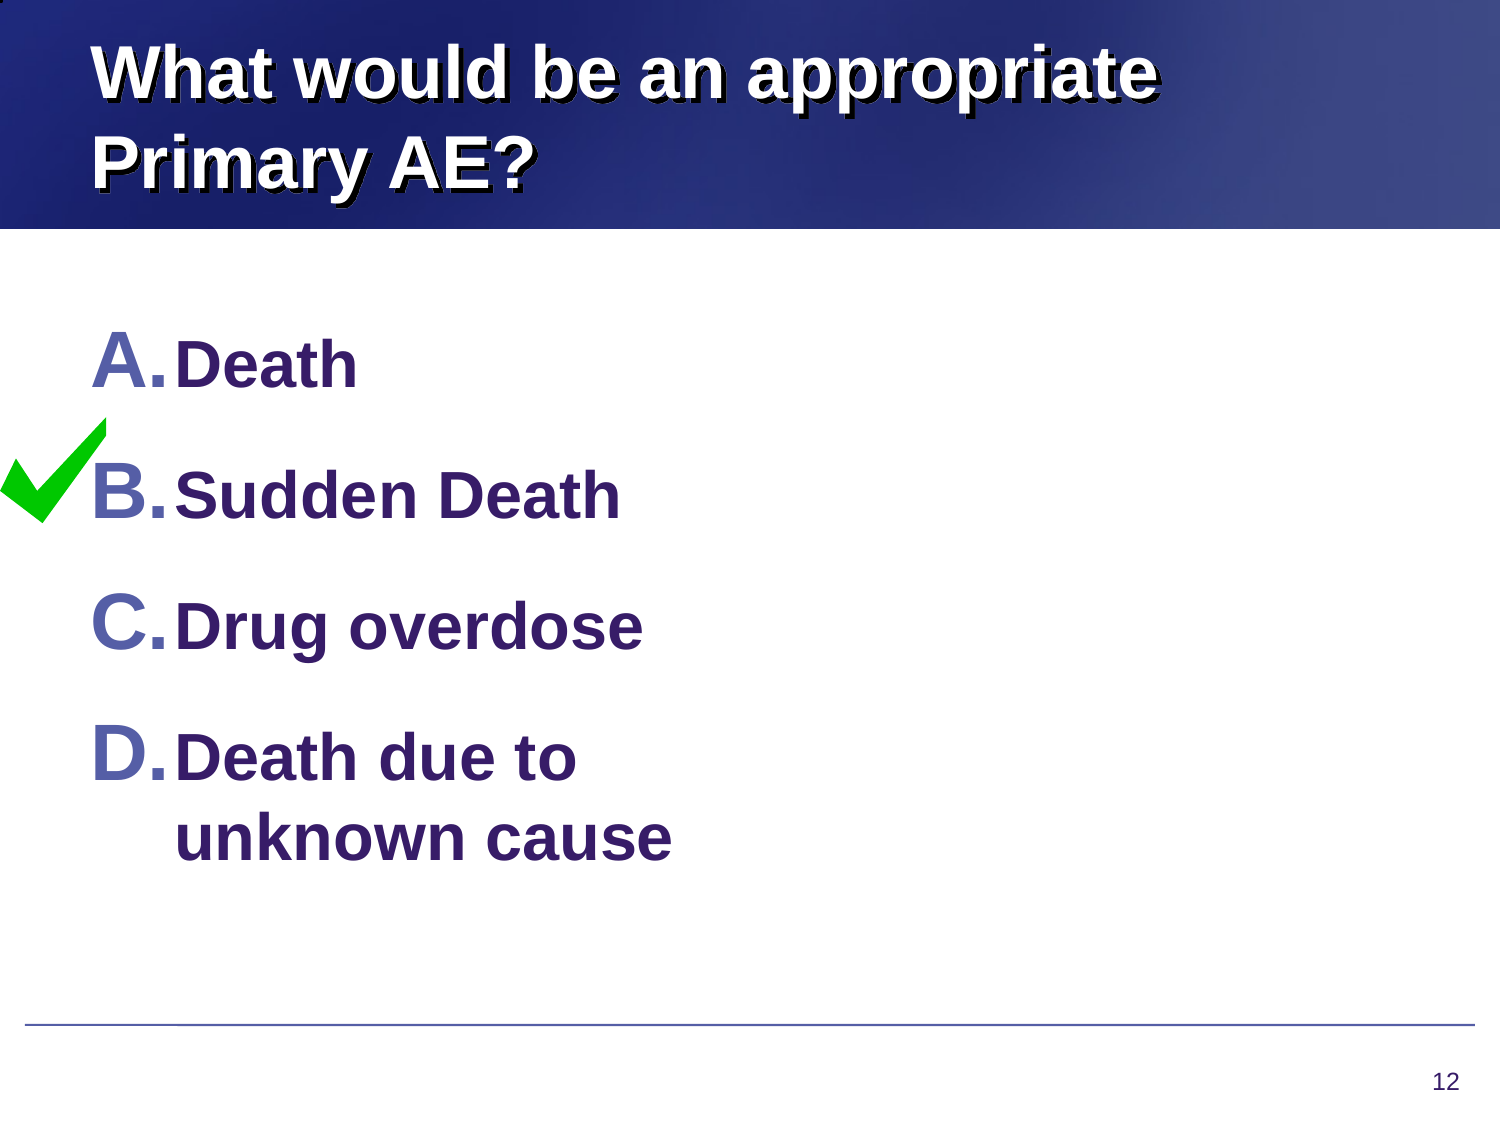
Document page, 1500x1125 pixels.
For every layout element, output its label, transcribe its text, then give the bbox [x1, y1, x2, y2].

title What would be an appropriate Primary AE? [74, 1, 1426, 226]
slide_number 12 [1137, 1037, 1476, 1104]
text_box [0, 416, 107, 524]
picture [0, 0, 1500, 229]
list Death Sudden Death Drug overdose Death due to unknown cause [74, 313, 751, 1064]
